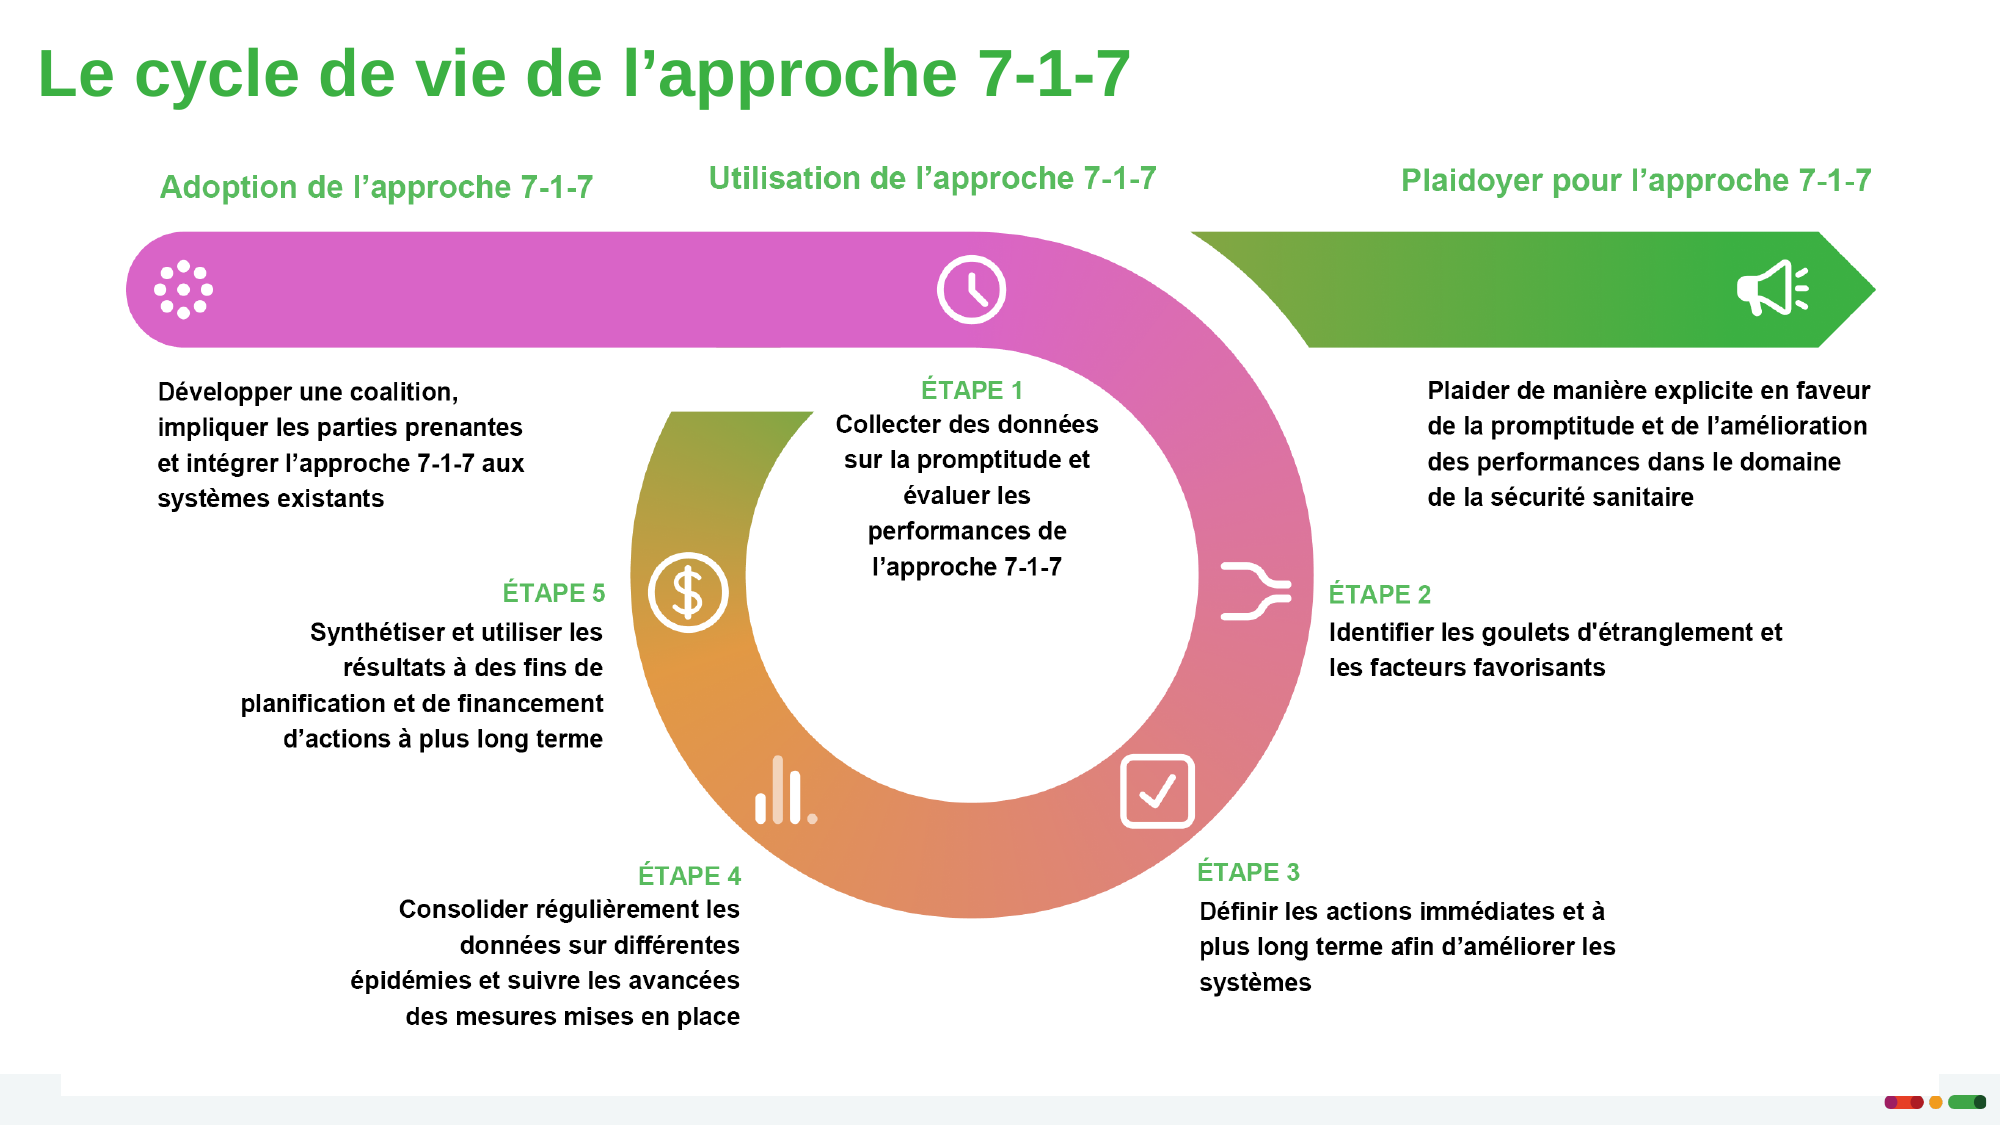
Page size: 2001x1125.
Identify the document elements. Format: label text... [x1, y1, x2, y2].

picture [60, 38, 1939, 1096]
title Le cycle de vie de l’approche 7-1-7 [22, 22, 1748, 201]
